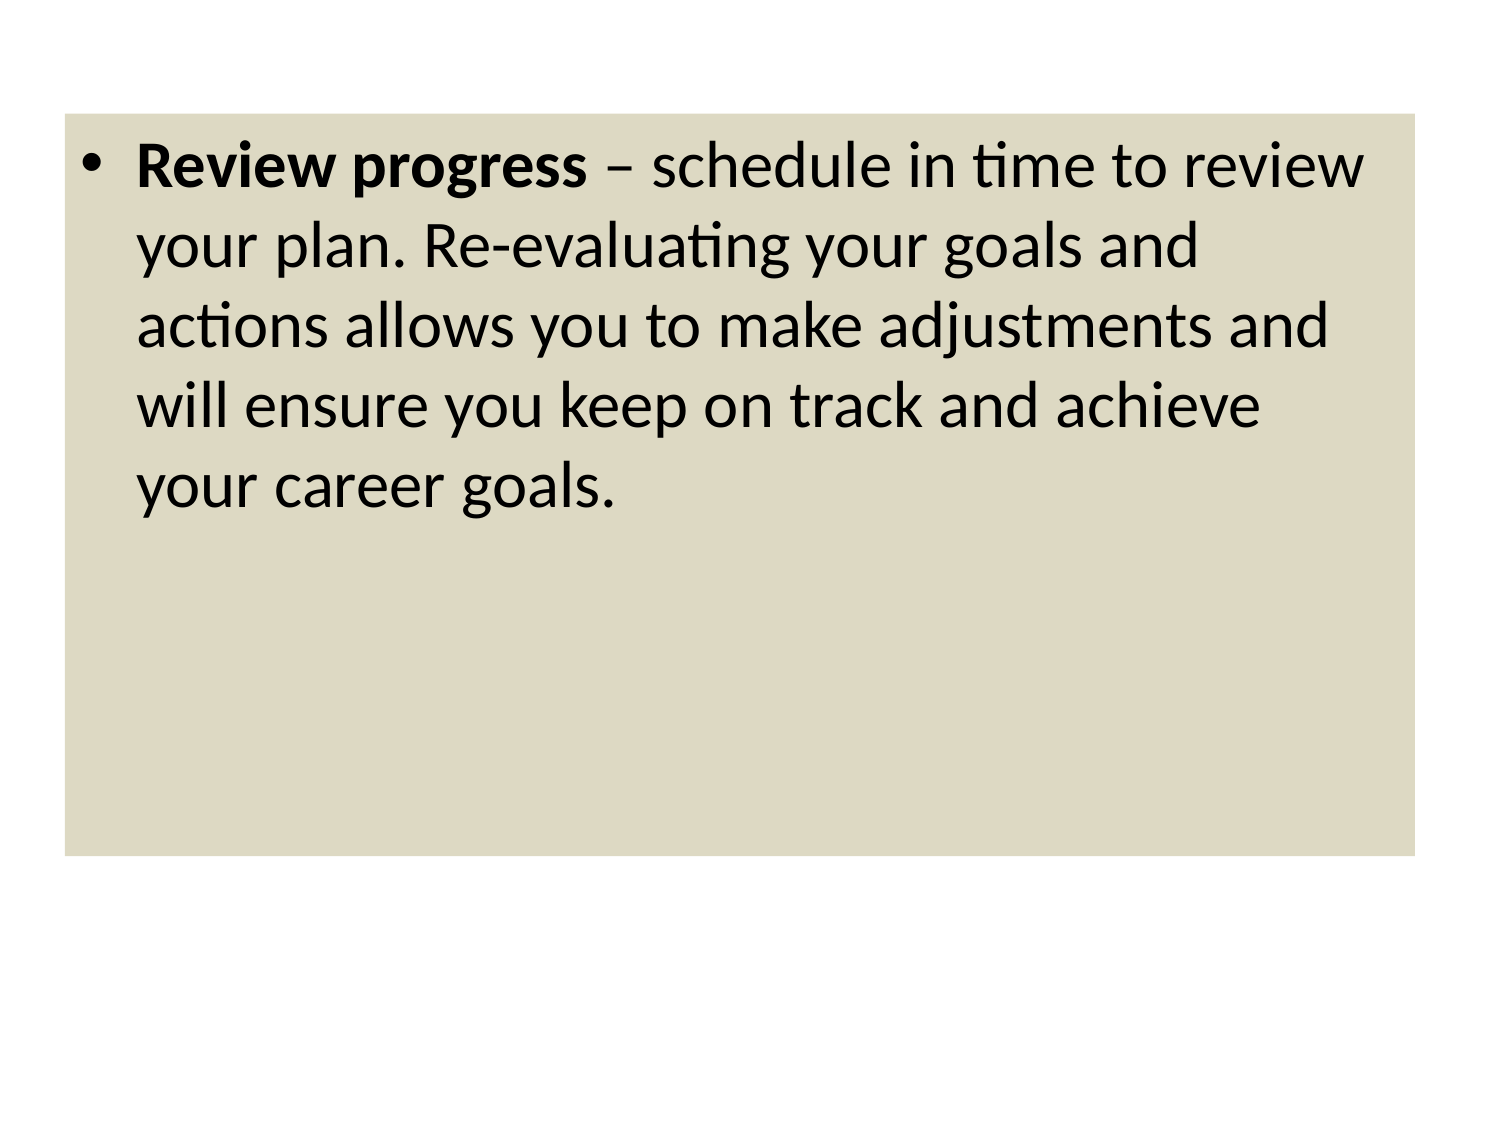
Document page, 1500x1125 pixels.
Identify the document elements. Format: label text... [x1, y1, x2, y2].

list Review progress – schedule in time to review your plan. Re-evaluating your goals and actions allows you to make adjustments and will ensure you keep on track and achieve your career goals. [64, 113, 1415, 857]
